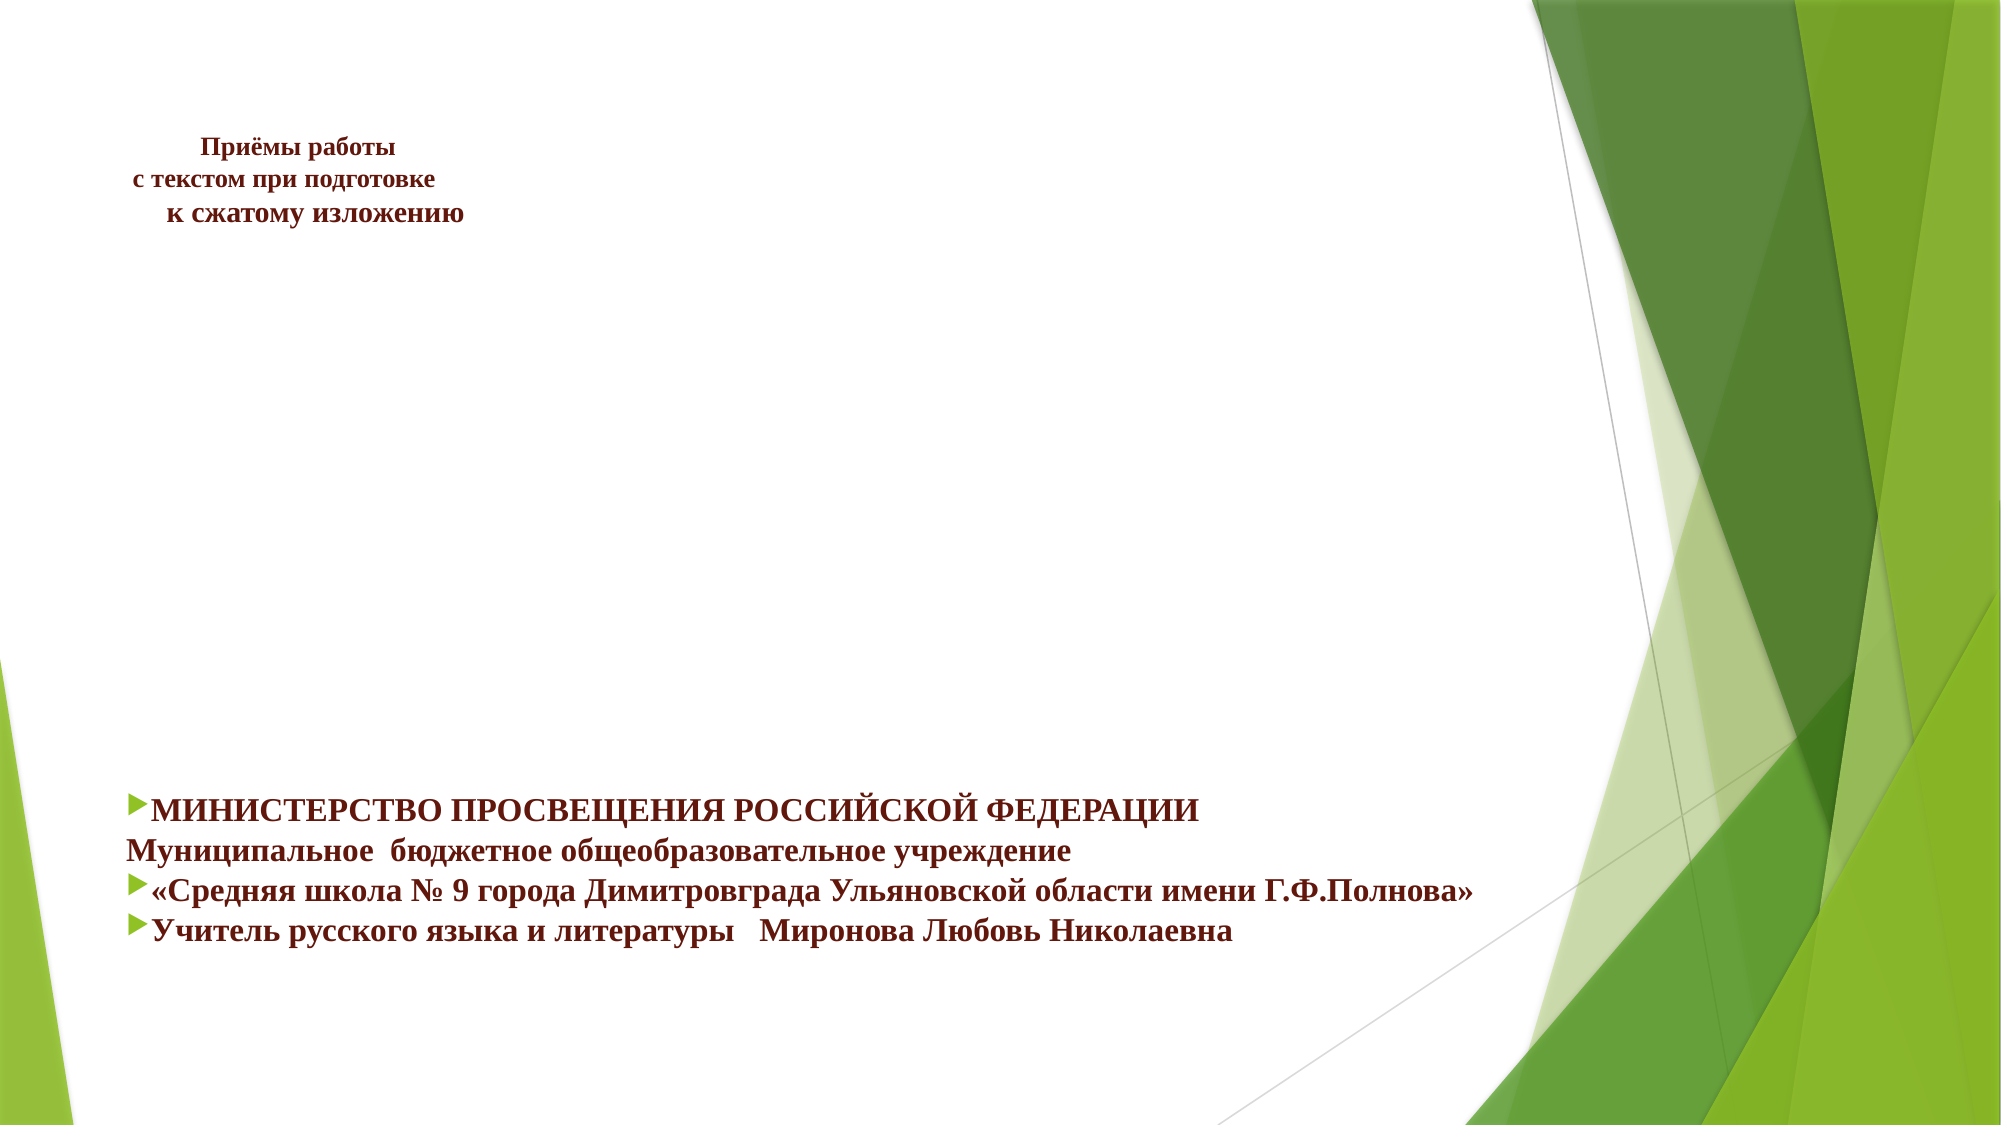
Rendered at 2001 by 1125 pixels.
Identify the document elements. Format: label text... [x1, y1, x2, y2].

list МИНИСТЕРСТВО ПРОСВЕЩЕНИЯ РОССИЙСКОЙ ФЕДЕРАЦИИ Муниципальное бюджетное общеобразовательное учреждение «Средняя школа № 9 города Димитровграда Ульяновской области имени Г.Ф.Полнова» Учитель русского языка и литературы Миронова Любовь Николаевна [111, 620, 1522, 992]
title Приёмы работы с текстом при подготовке к сжатому изложению [111, 99, 1522, 317]
